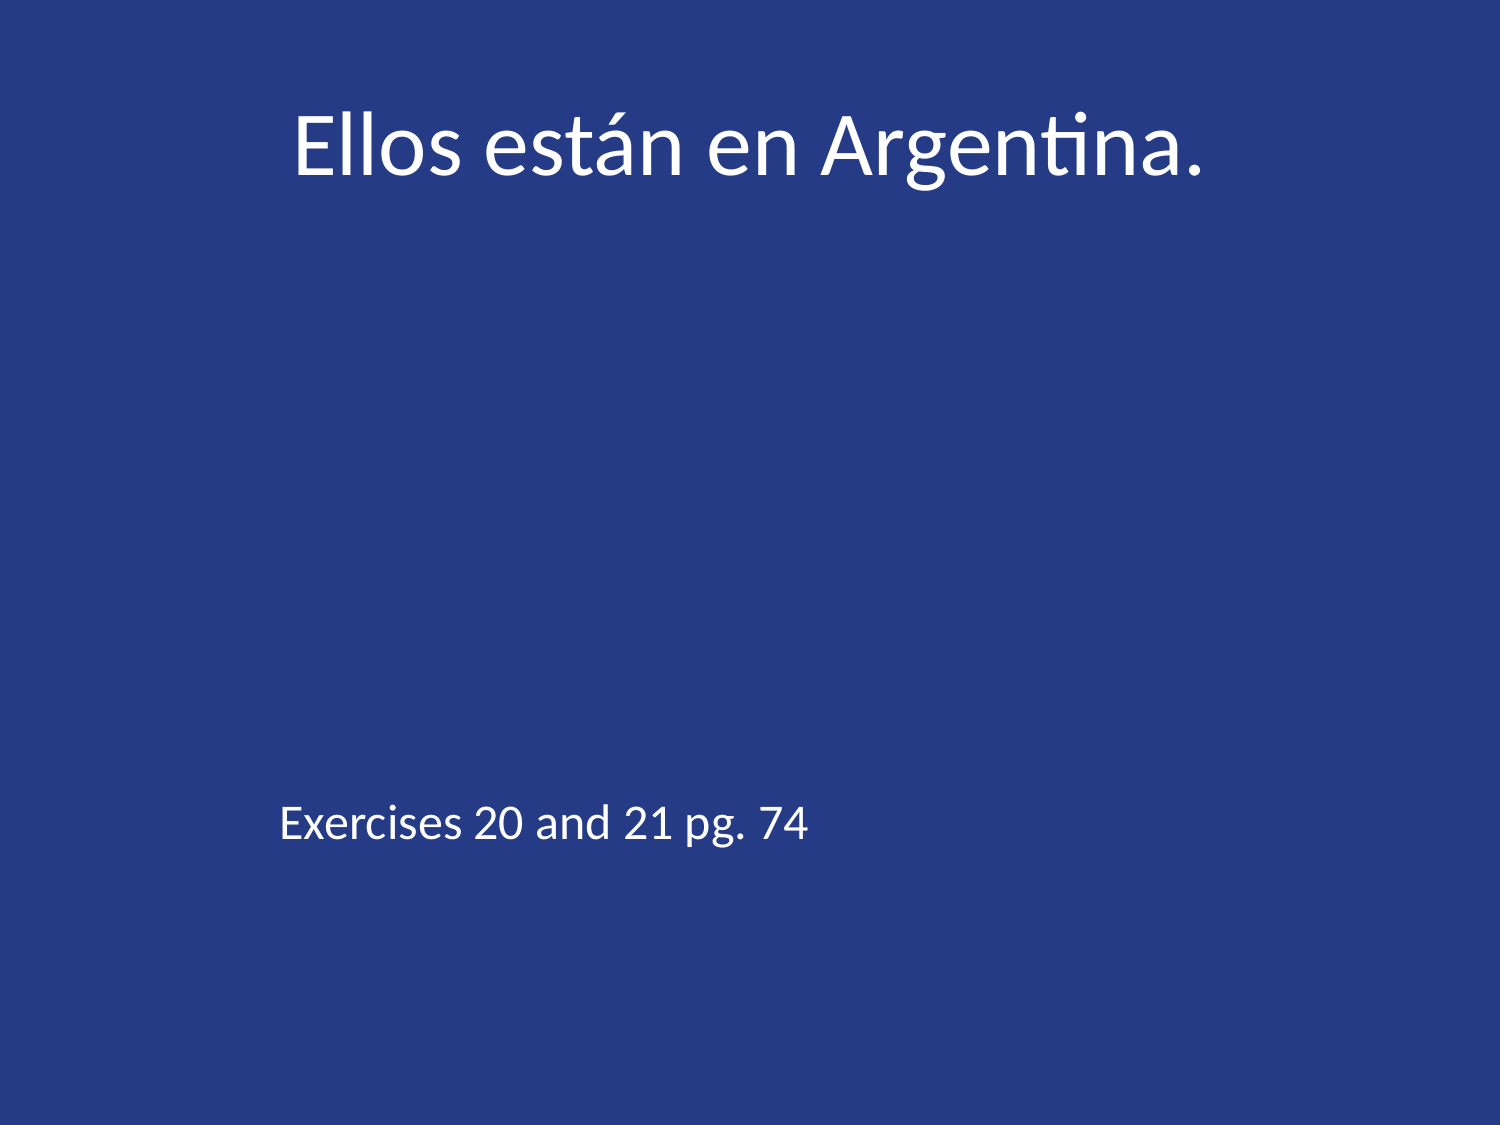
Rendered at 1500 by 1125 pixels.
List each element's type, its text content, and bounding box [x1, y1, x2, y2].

text_box Exercises 20 and 21 pg. 74 [264, 782, 825, 857]
title Ellos están en Argentina. [75, 45, 1425, 233]
